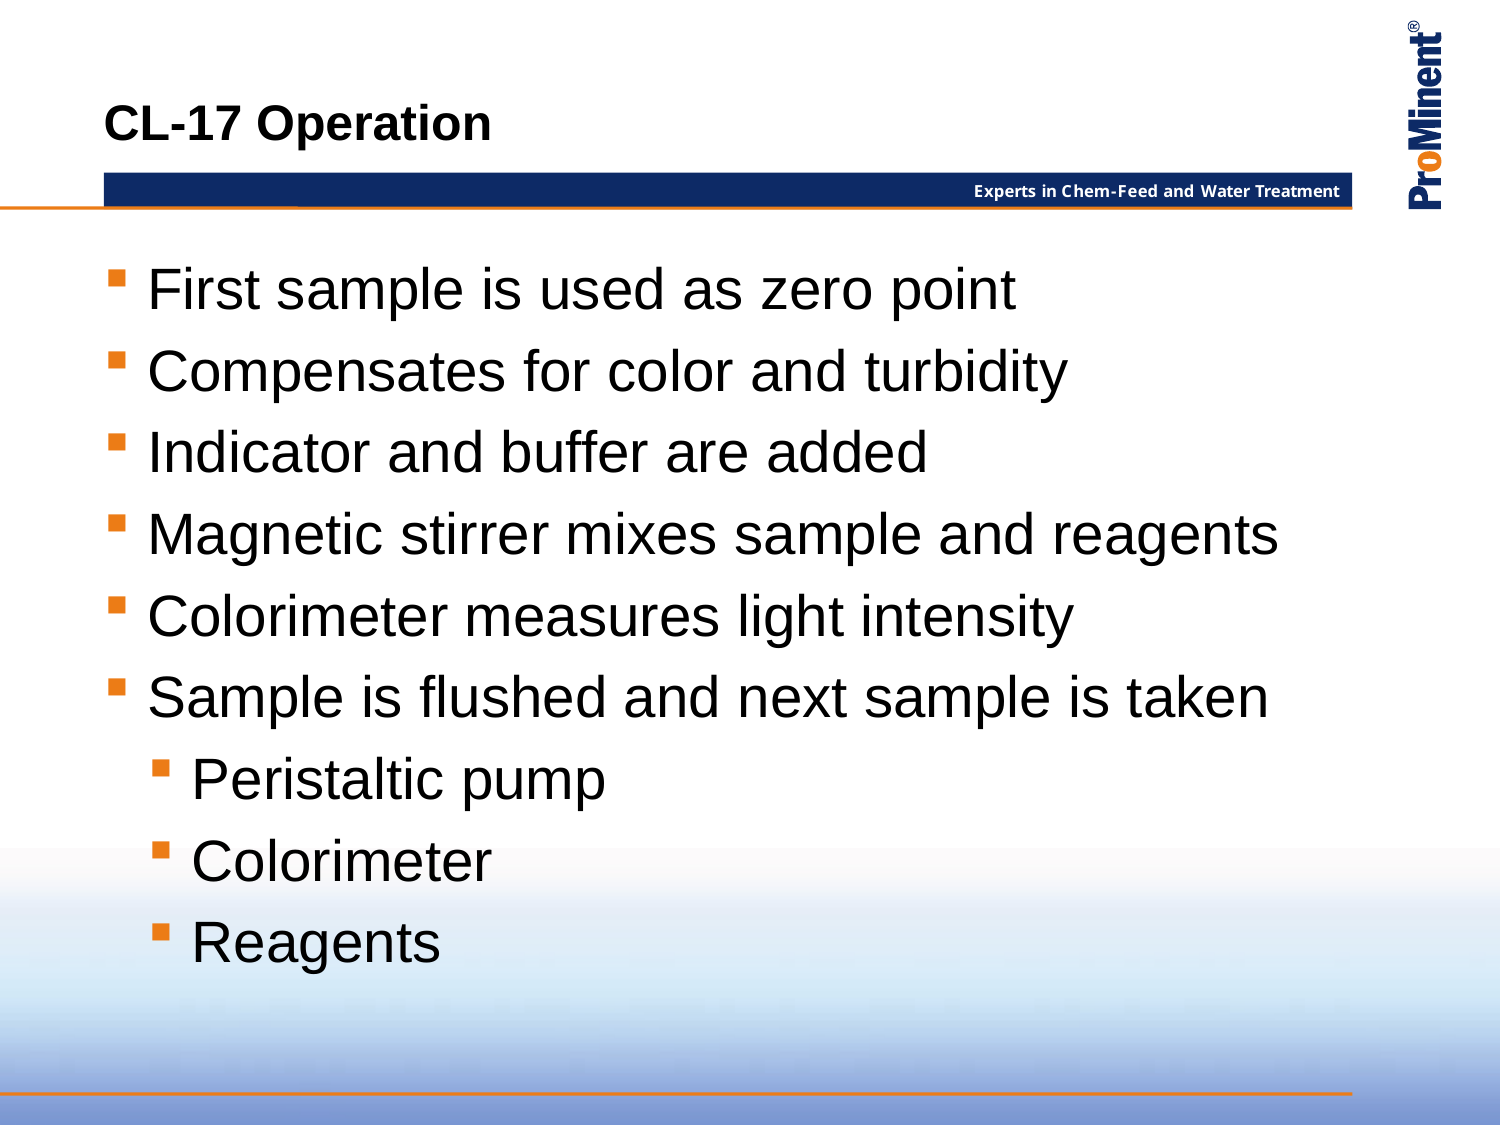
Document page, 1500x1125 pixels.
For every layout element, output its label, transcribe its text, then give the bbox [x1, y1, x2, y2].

title CL-17 Operation [88, 44, 1353, 197]
list First sample is used as zero point Compensates for color and turbidity Indicator and buffer are added Magnetic stirrer mixes sample and reagents Colorimeter measures light intensity Sample is flushed and next sample is taken Peristaltic pump Colorimeter Reagents [88, 243, 1353, 1048]
picture [0, 848, 1500, 1125]
